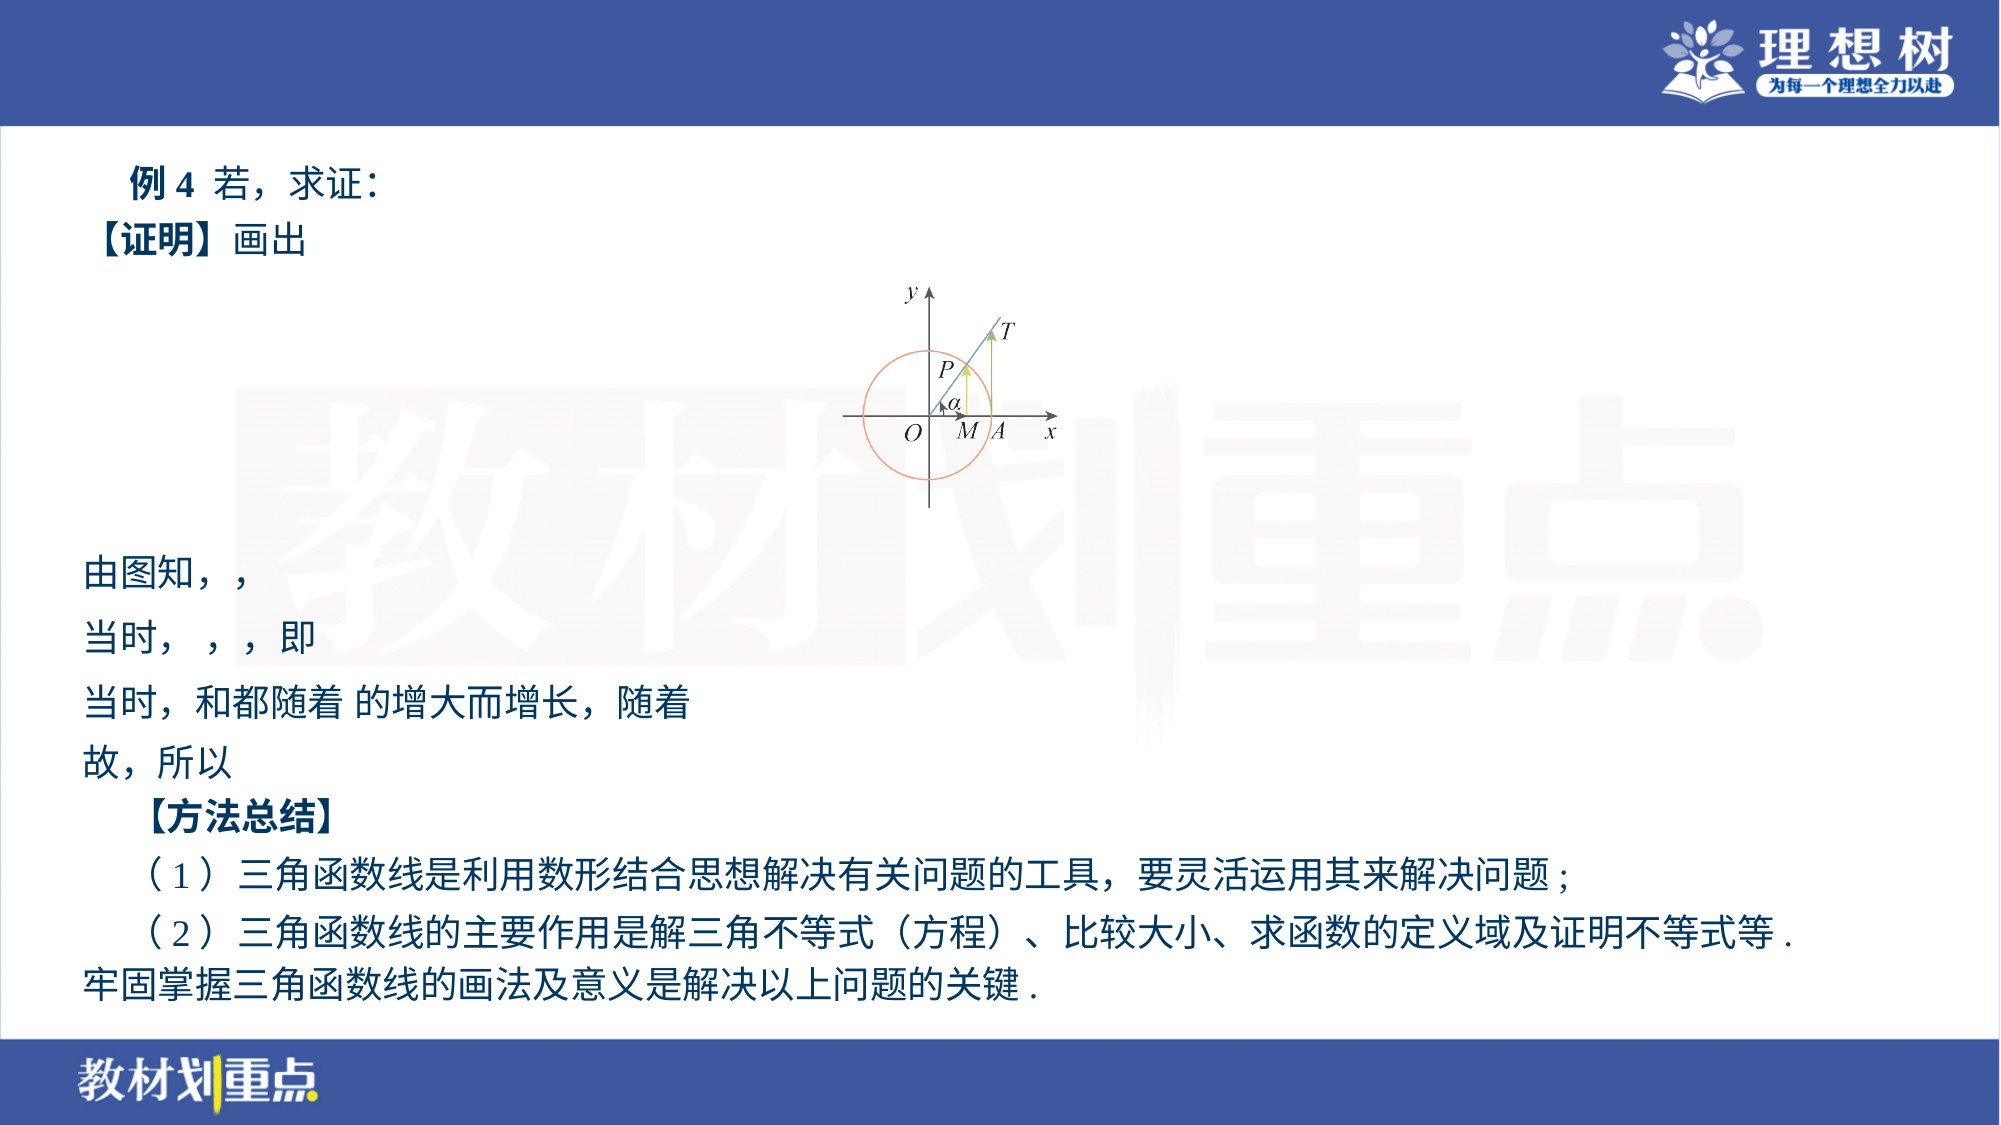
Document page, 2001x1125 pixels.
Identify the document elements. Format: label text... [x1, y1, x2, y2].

picture [0, 0, 2000, 1125]
text_box 【方法总结】 （1）三角函数线是利用数形结合思想解决有关问题的工具，要灵活运用其来解决问题; （2）三角函数线的主要作用是解三角不等式（方程）、比较大小、求函数的定义域及证明不等式等. 牢固掌握三角函数线的画法及意义是解决以上问题的关键. [82, 779, 1817, 1003]
